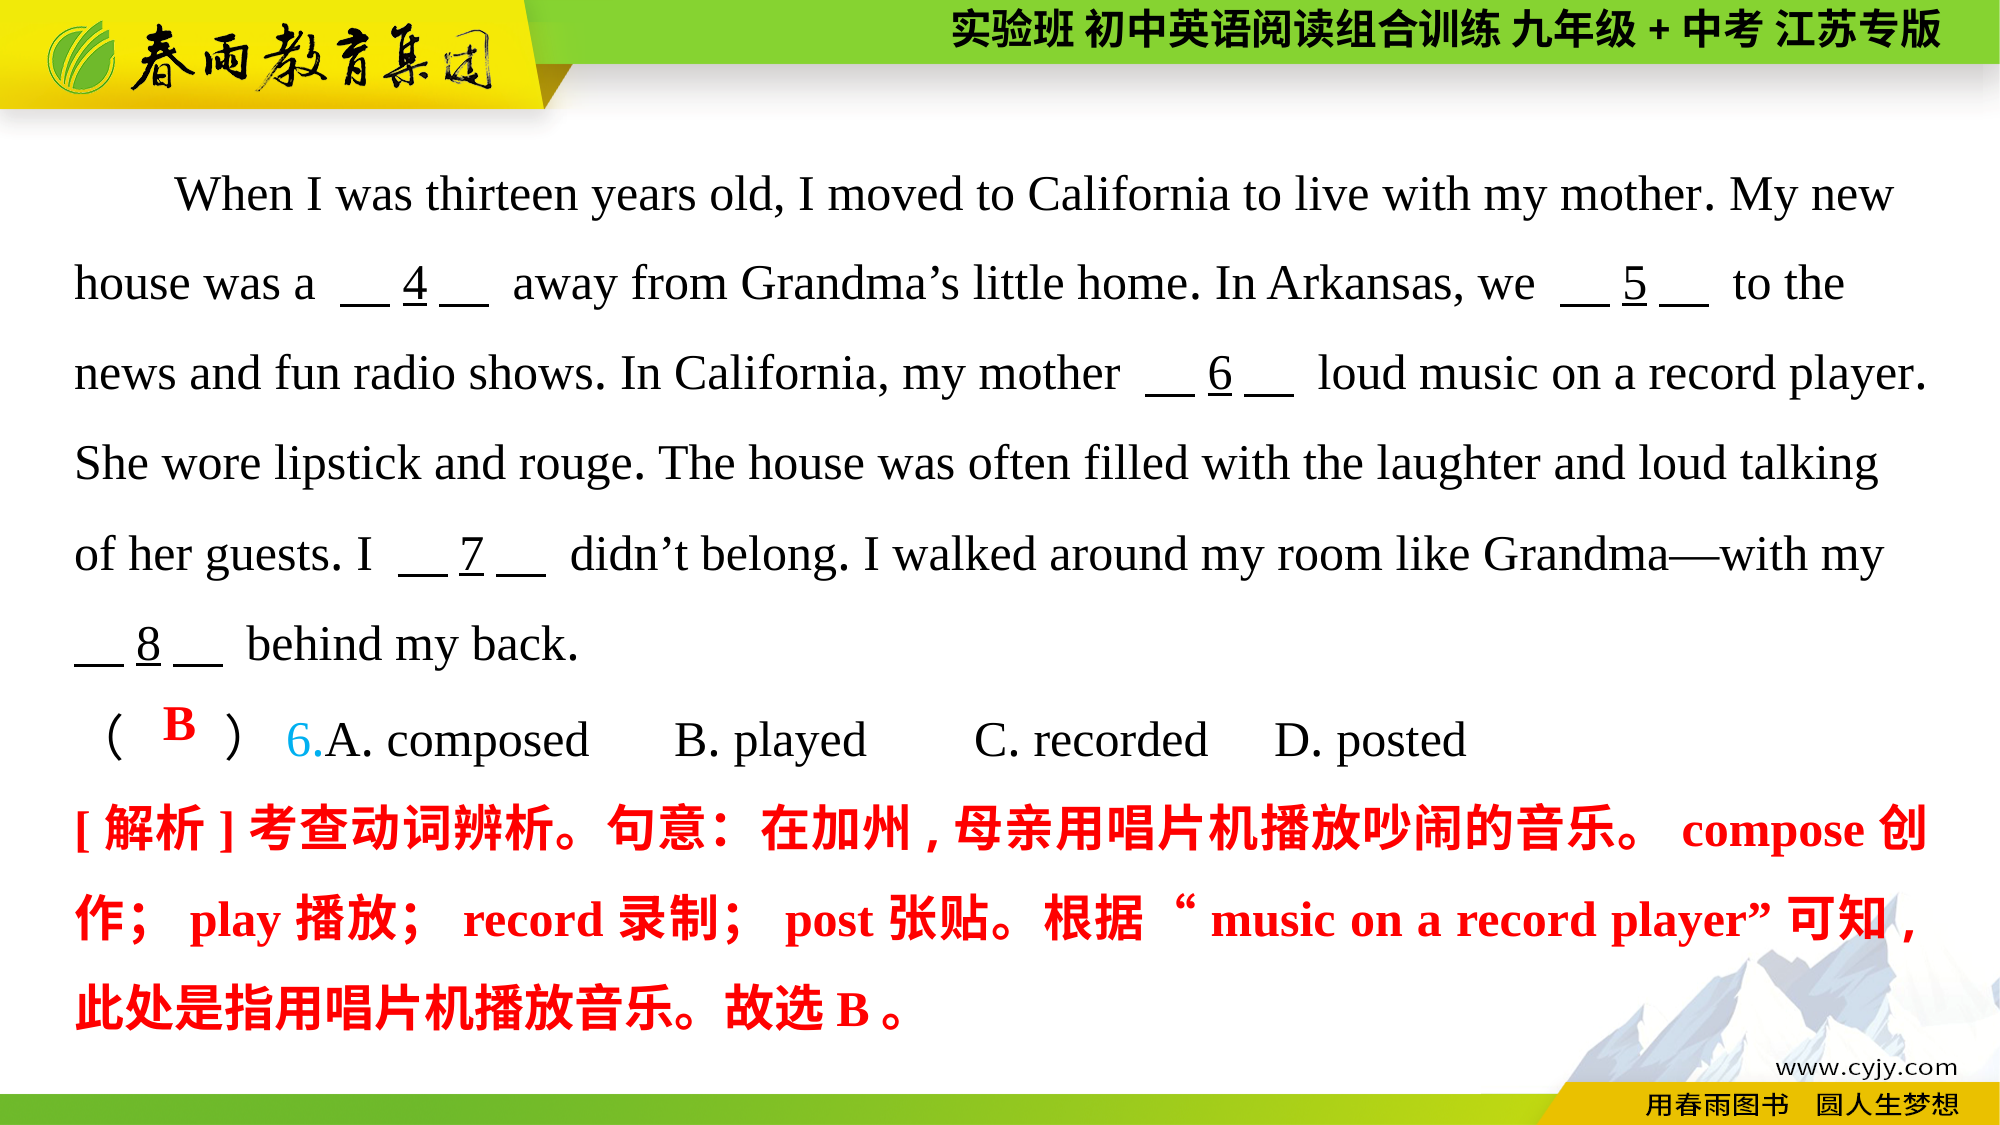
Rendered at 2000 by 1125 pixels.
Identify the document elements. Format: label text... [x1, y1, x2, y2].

list When I was thirteen years old, I moved to California to live with my mother. My new house was a 4 away from Grandma’s little home. In Arkansas, we 5 to the news and fun radio shows. In California, my mother 6 loud music on a record player. She wore lipstick and rouge. The house was often filled with the laughter and loud talking of her guests. I 7 didn’t belong. I walked around my room like Grandma—with my 8 behind my back. [59, 122, 1944, 668]
text_box B [148, 683, 212, 758]
text_box [解析]考查动词辨析。句意：在加州,母亲用唱片机播放吵闹的音乐。compose创作；play播放；record录制；post张贴。根据“music on a record player”可知,此处是指用唱片机播放音乐。故选B。 [59, 758, 1944, 1044]
text_box （ ）6.A. composed B. played C. recorded D. posted [59, 668, 1944, 758]
picture [0, 0, 2000, 1125]
